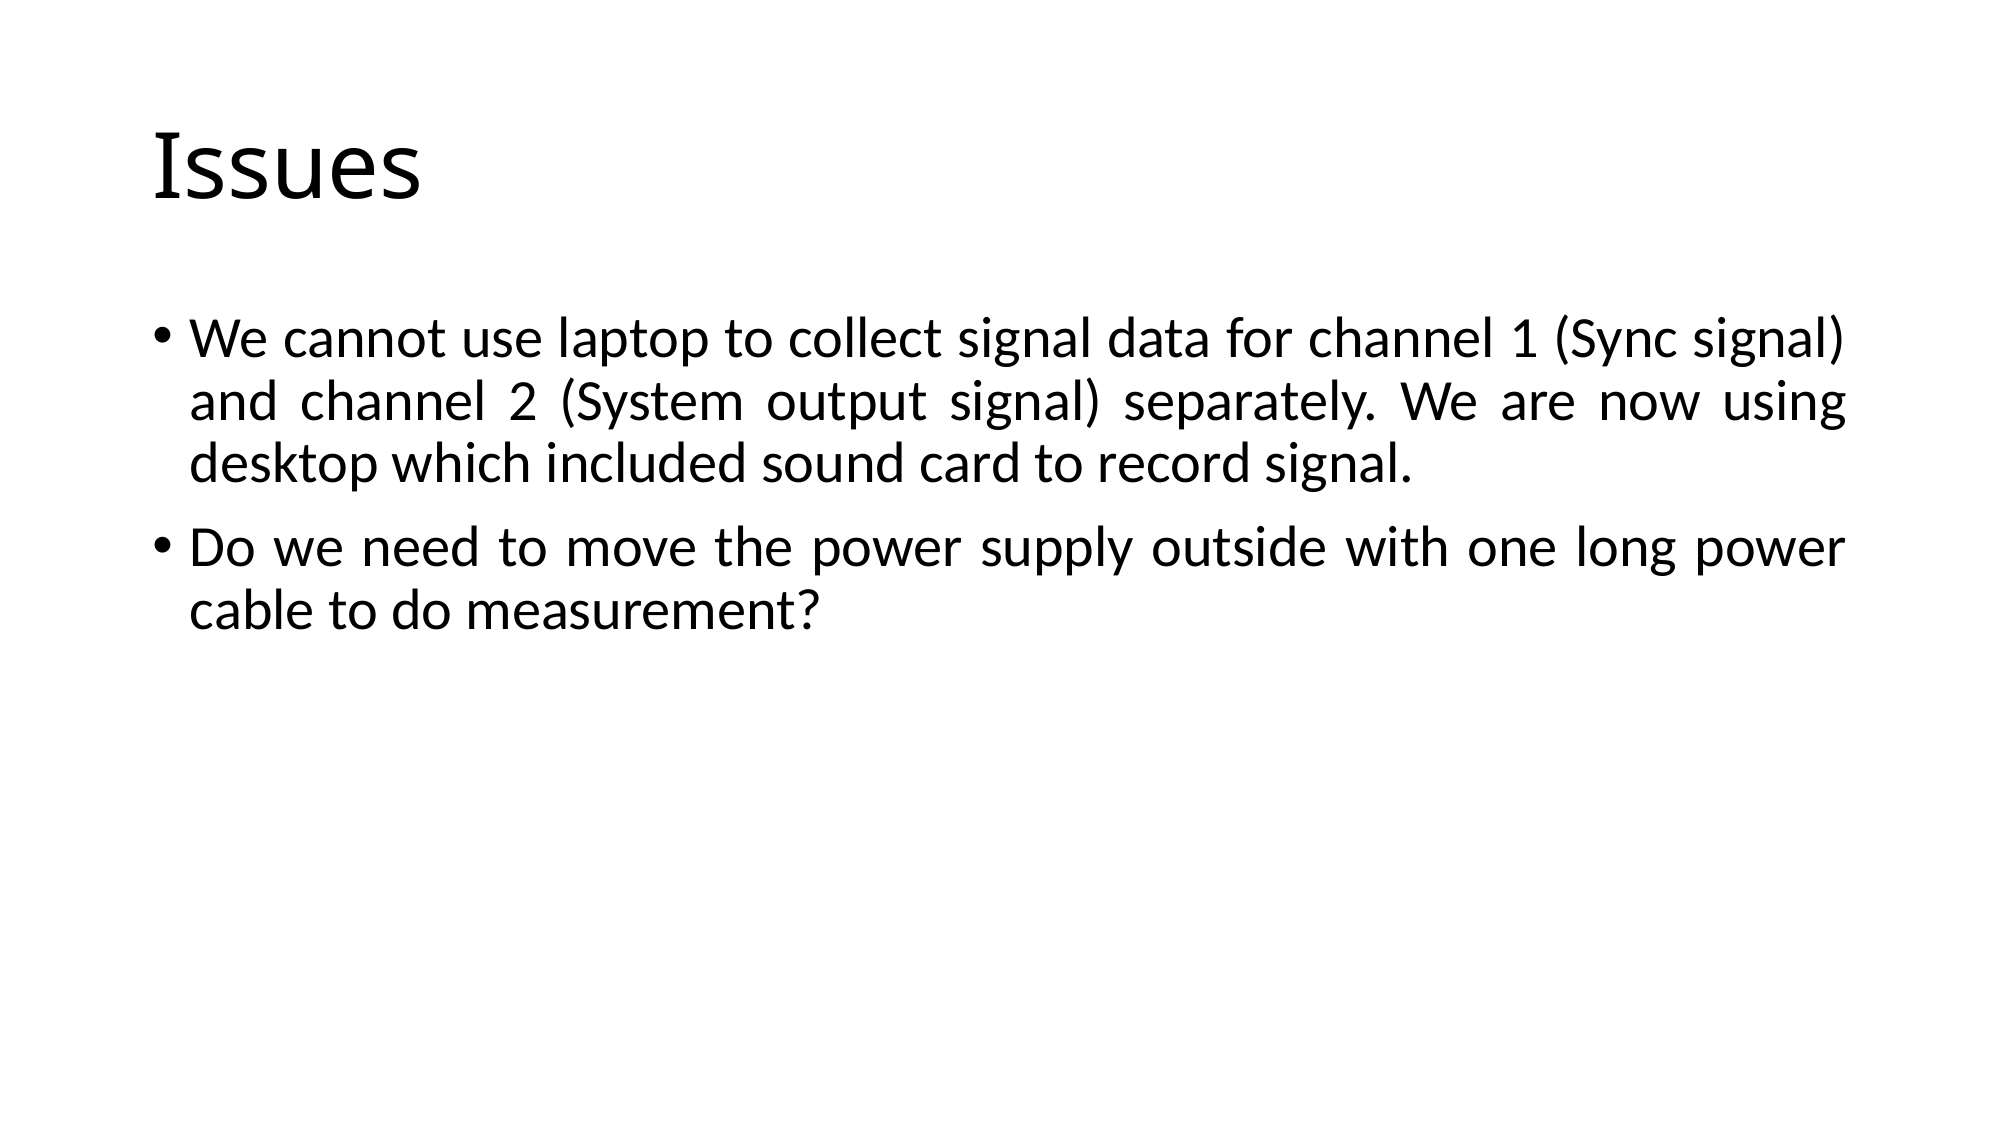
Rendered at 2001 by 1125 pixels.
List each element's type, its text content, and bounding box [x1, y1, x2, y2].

title Issues [137, 59, 1863, 278]
list We cannot use laptop to collect signal data for channel 1 (Sync signal) and channel 2 (System output signal) separately. We are now using desktop which included sound card to record signal. Do we need to move the power supply outside with one long power cable to do measurement? [137, 299, 1863, 1014]
